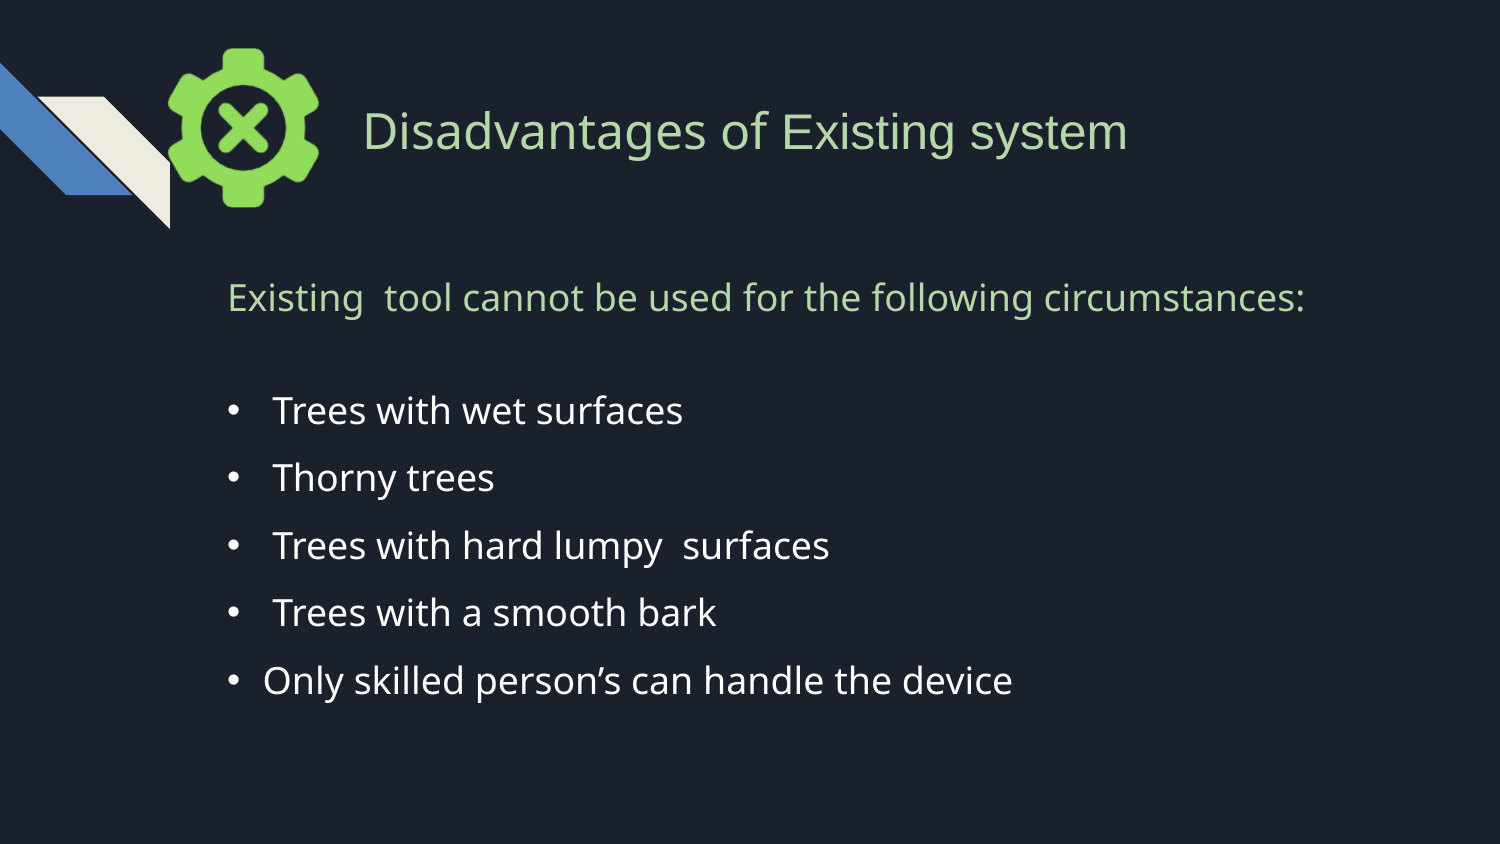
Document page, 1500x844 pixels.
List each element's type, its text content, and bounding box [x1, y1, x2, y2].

text_box Existing tool cannot be used for the following circumstances: Trees with wet surfaces Thorny trees Trees with hard lumpy surfaces Trees with a smooth bark Only skilled person’s can handle the device [212, 259, 1368, 785]
picture [161, 46, 326, 210]
text_box Disadvantages of Existing system [174, 84, 1330, 235]
